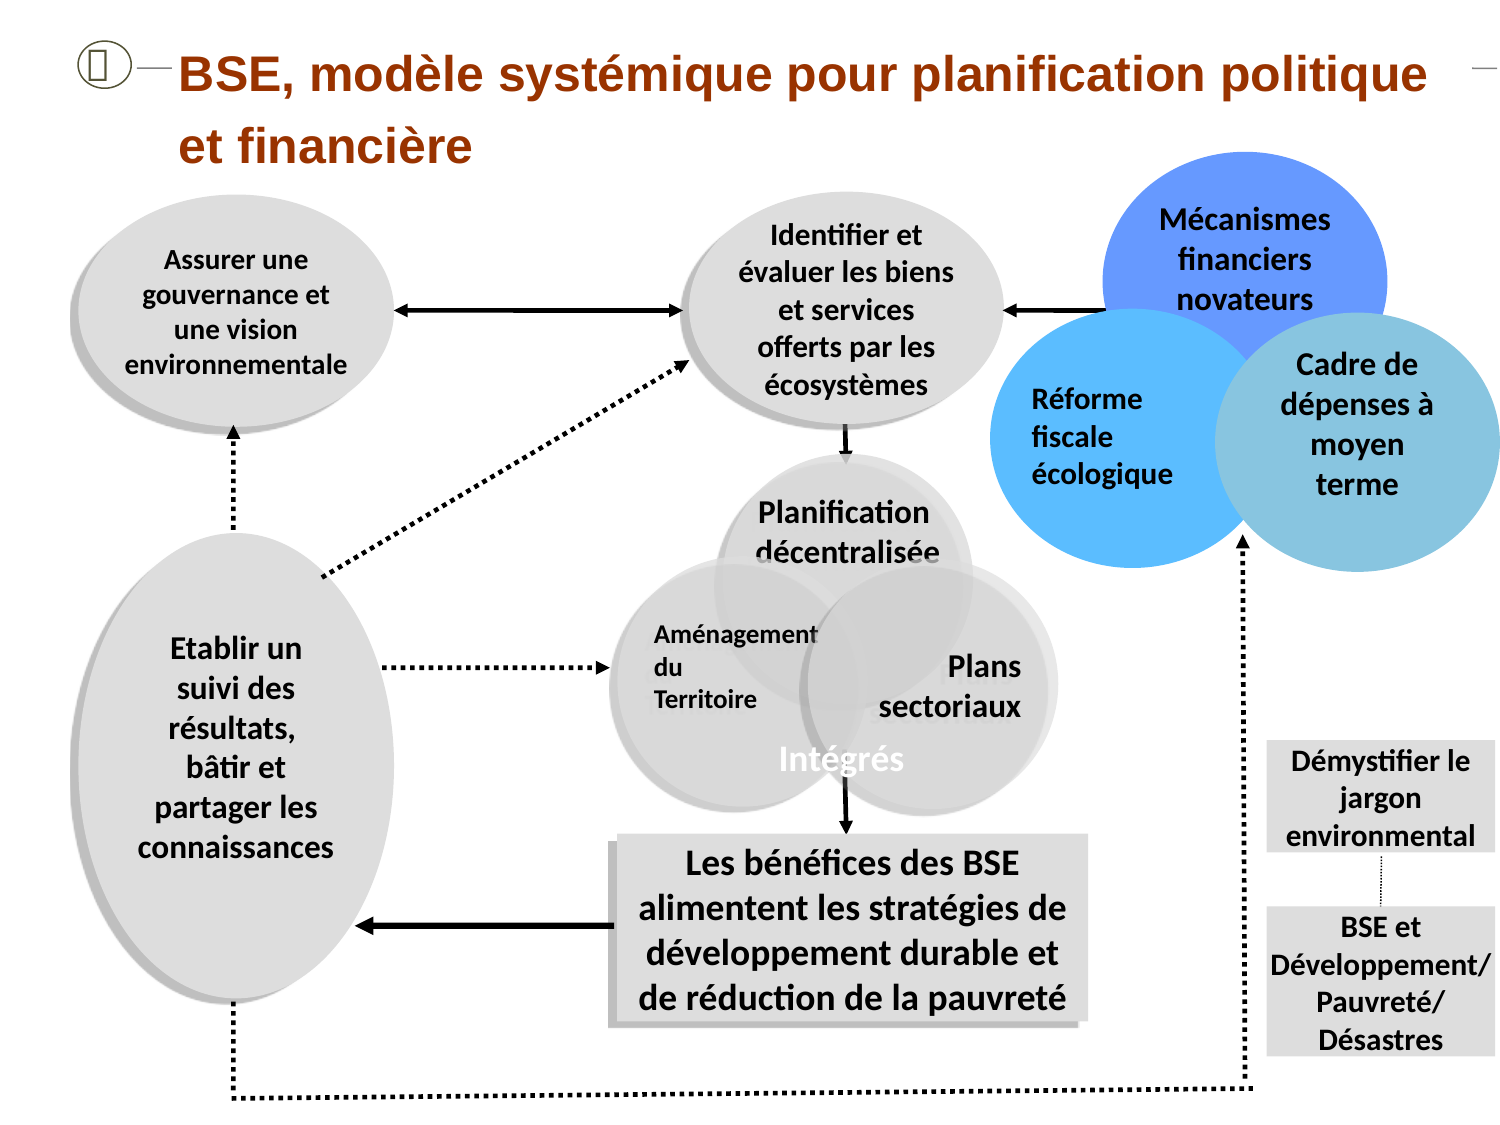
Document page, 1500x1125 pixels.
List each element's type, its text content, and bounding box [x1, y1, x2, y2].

text_box BSE, modèle systémique pour planification politique et financière [172, 23, 1472, 105]
text_box Identifier et évaluer les biens et services offerts par les écosystèmes [689, 191, 984, 424]
text_box Démystifier le jargon environmental [1266, 740, 1496, 853]
text_box Les bénéfices des BSE alimentent les stratégies de développement durable et de réduction de la pauvreté [617, 833, 1089, 1022]
text_box Assurer une gouvernance et une vision environnementale [78, 194, 394, 427]
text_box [617, 453, 1059, 810]
text_box [675, 360, 690, 372]
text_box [989, 151, 1500, 573]
text_box Etablir un suivi des résultats, bâtir et partager les connaissances [78, 533, 395, 999]
text_box [839, 818, 853, 833]
text_box  [78, 31, 138, 103]
text_box [354, 919, 615, 933]
text_box [595, 661, 610, 674]
text_box [393, 304, 684, 317]
text_box BSE et Développement/ Pauvreté/ Désastres [1266, 906, 1496, 1057]
text_box [227, 424, 240, 438]
